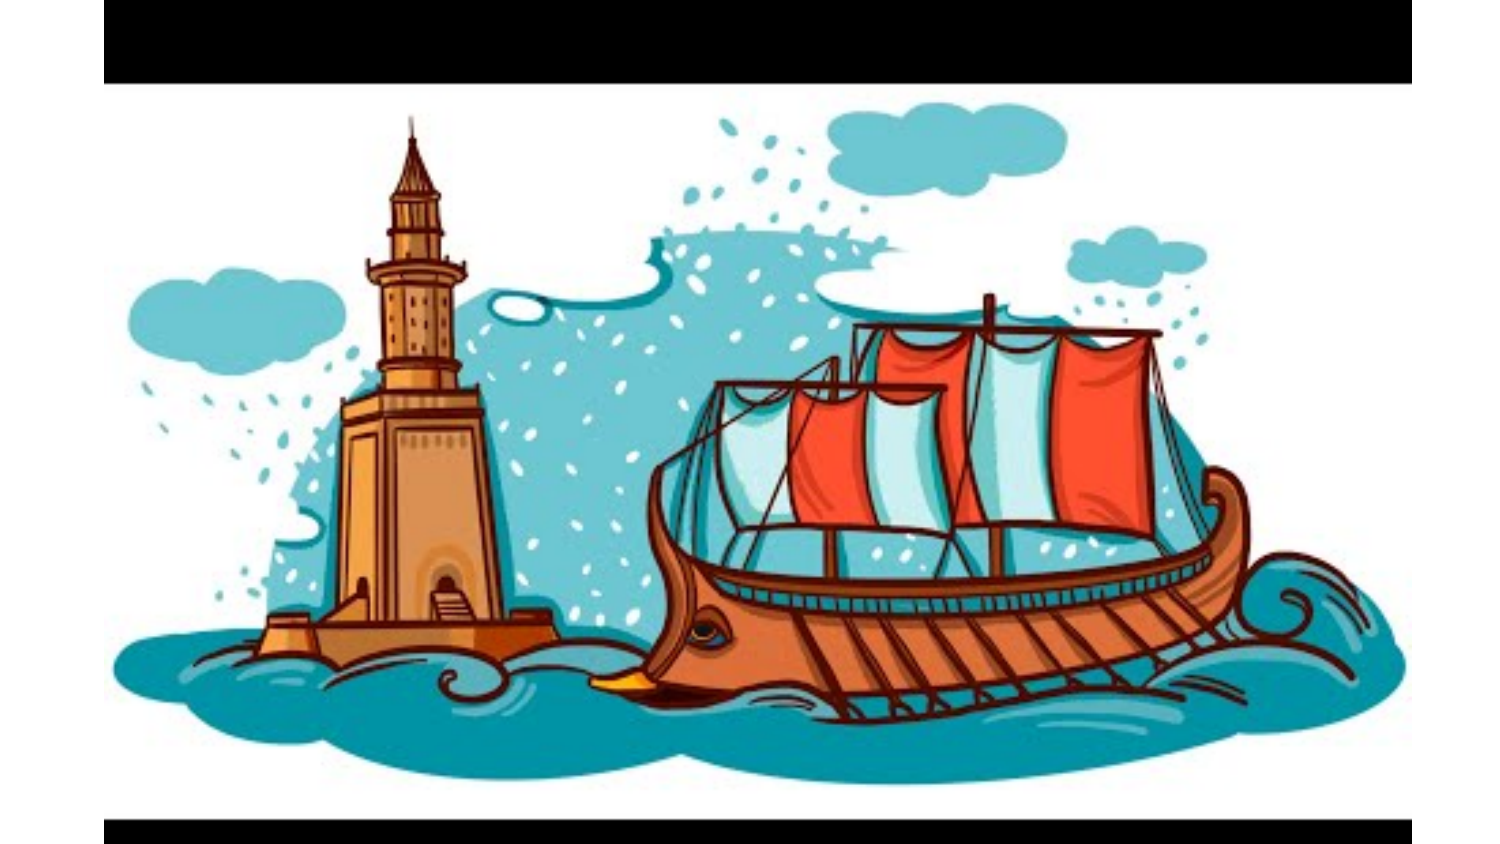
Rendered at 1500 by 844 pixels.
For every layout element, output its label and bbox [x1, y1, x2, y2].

picture [104, 0, 1412, 844]
